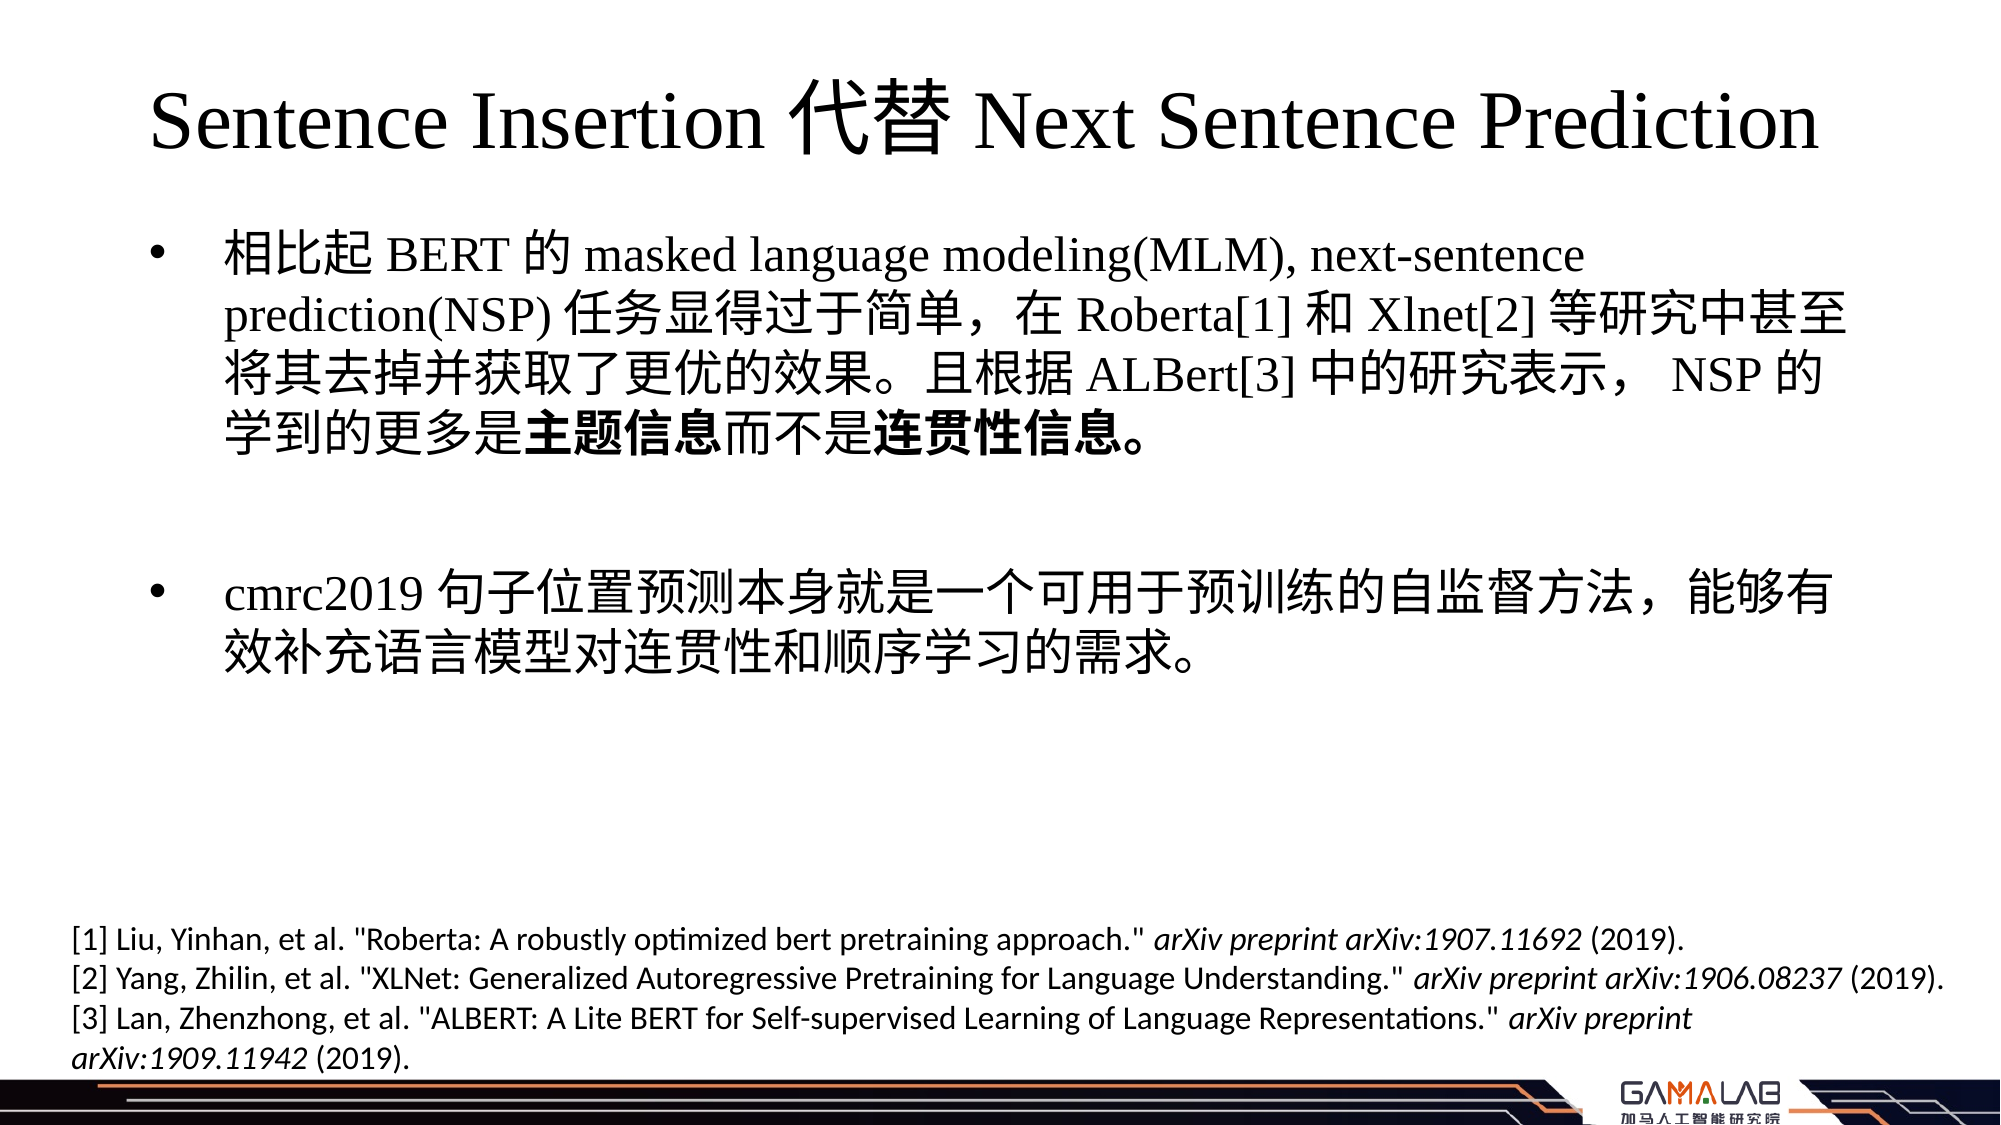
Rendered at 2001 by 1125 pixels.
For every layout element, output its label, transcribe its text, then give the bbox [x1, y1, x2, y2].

text_box [1] Liu, Yinhan, et al. "Roberta: A robustly optimized bert pretraining approach." arXiv preprint arXiv:1907.11692 (2019). [2] Yang, Zhilin, et al. "XLNet: Generalized Autoregressive Pretraining for Language Understanding." arXiv preprint arXiv:1906.08237 (2019). [3] Lan, Zhenzhong, et al. "ALBERT: A Lite BERT for Self-supervised Learning of Language Representations." arXiv preprint arXiv:1909.11942 (2019). [63, 909, 2000, 1084]
title Sentence Insertion代替Next Sentence Prediction [137, 59, 1863, 216]
picture [0, 0, 2000, 1125]
picture [1788, 1084, 2000, 1125]
list 相比起BERT的masked language modeling(MLM), next-sentence prediction(NSP)任务显得过于简单，在Roberta[1]和Xlnet[2]等研究中甚至将其去掉并获取了更优的效果。且根据ALBert[3]中的研究表示，NSP的学到的更多是主题信息而不是连贯性信息。 cmrc2019句子位置预测本身就是一个可用于预训练的自监督方法，能够有效补充语言模型对连贯性和顺序学习的需求。 [137, 216, 1863, 909]
picture [1621, 1084, 1780, 1124]
